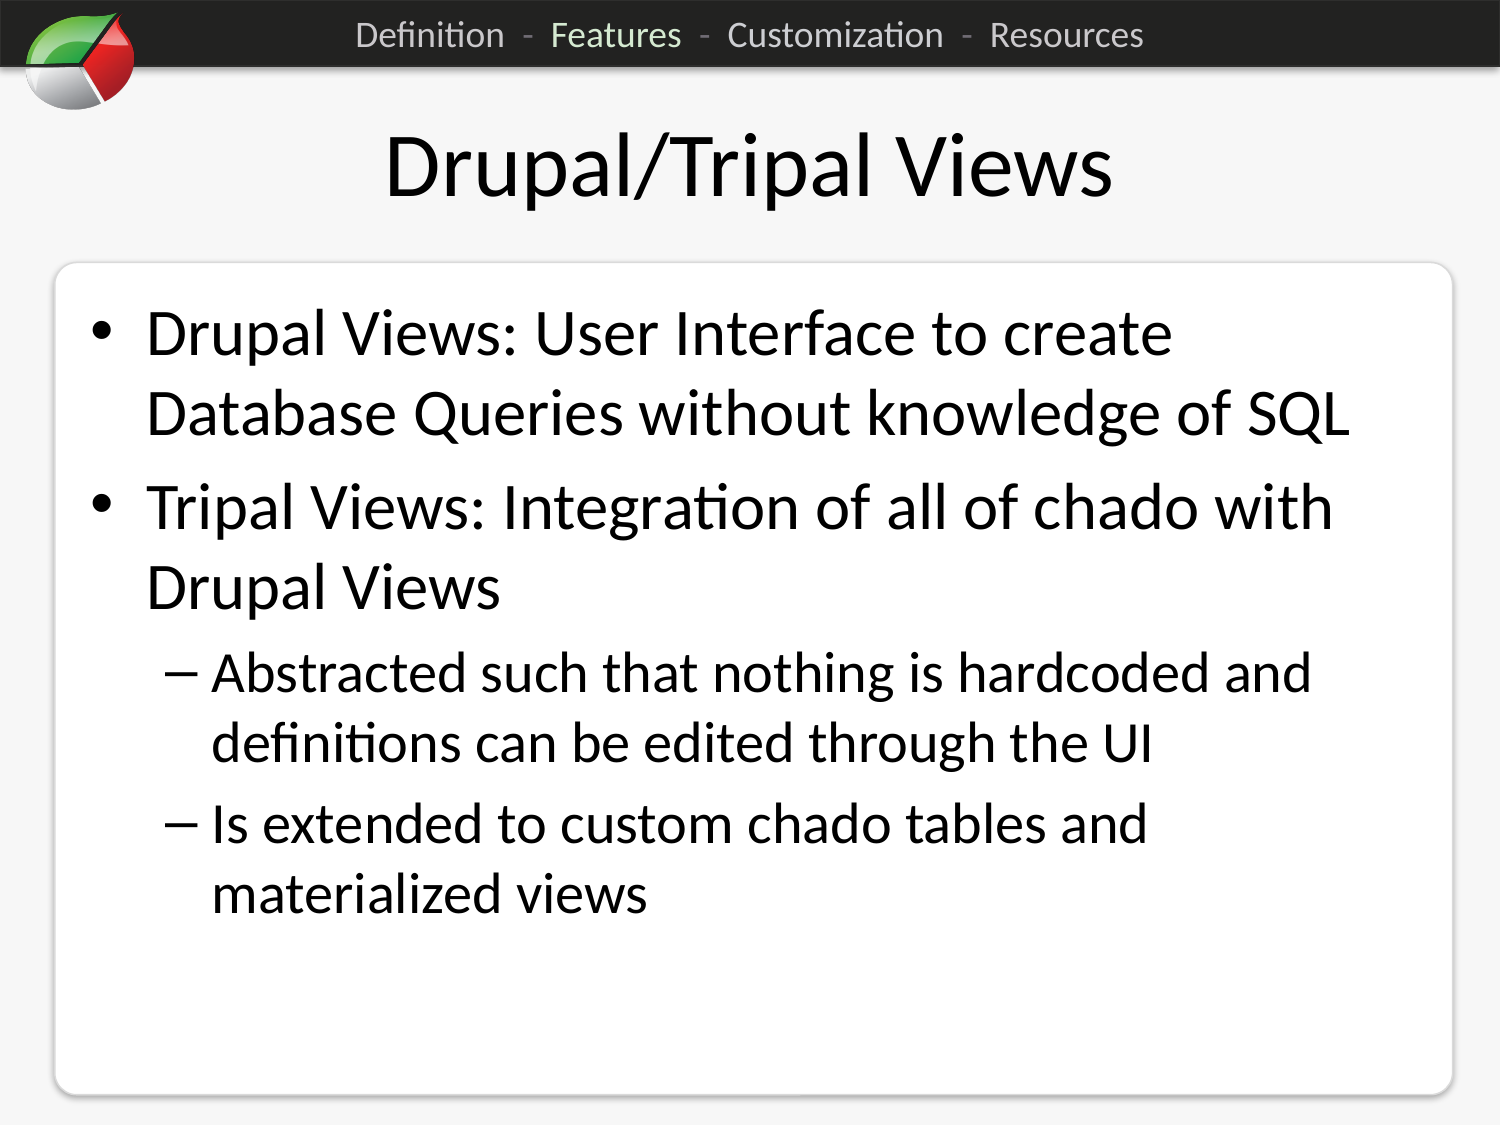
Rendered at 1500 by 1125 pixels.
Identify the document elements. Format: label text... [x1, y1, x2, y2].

title Drupal/Tripal Views [75, 76, 1425, 254]
text_box Definition - Features - Customization - Resources [0, 0, 1500, 67]
picture [24, 6, 138, 112]
list Drupal Views: User Interface to create Database Queries without knowledge of SQL Tripal Views: Integration of all of chado with Drupal Views Abstracted such that nothing is hardcoded and definitions can be edited through the UI Is extended to custom chado tables and materialized views [75, 281, 1425, 1076]
text_box [53, 261, 1454, 1096]
